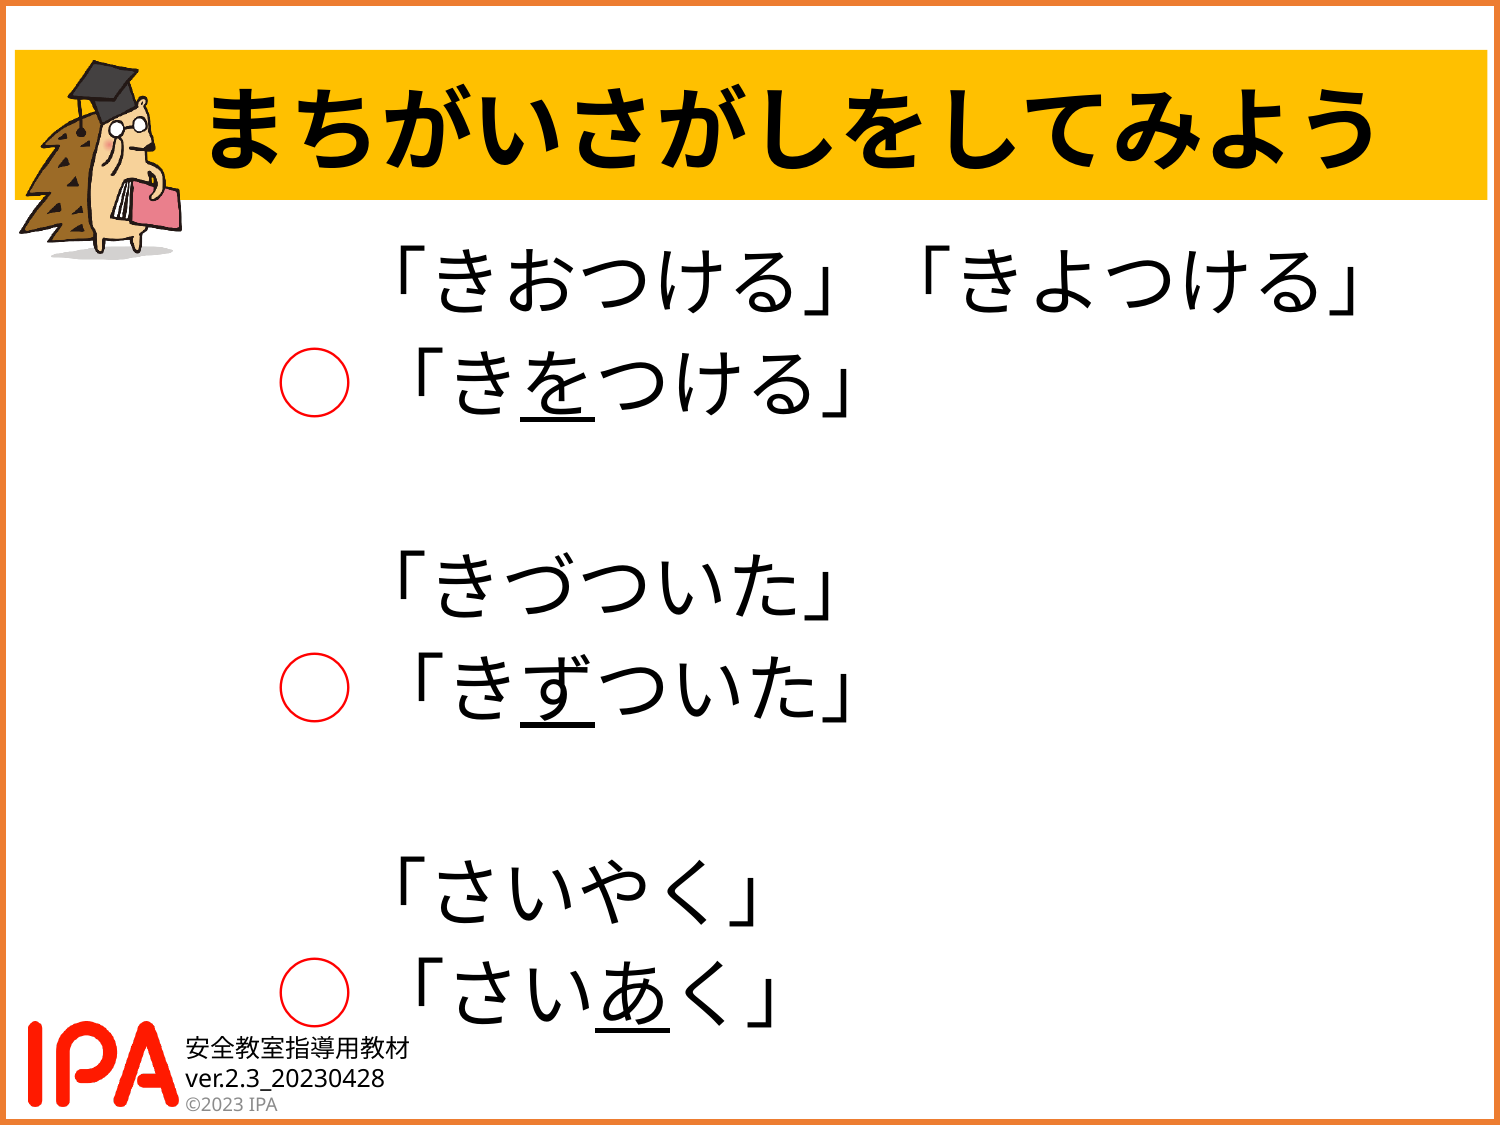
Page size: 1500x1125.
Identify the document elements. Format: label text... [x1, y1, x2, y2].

picture [28, 1021, 179, 1107]
title まちがいさがしをしてみよう [182, 76, 1489, 192]
picture [19, 60, 182, 260]
list 「きおつける」「きよつける」 ◯「きをつける」 「きづついた」 ◯「きずついた」 「さいやく」 ◯「さいあく」 [262, 236, 1500, 1066]
